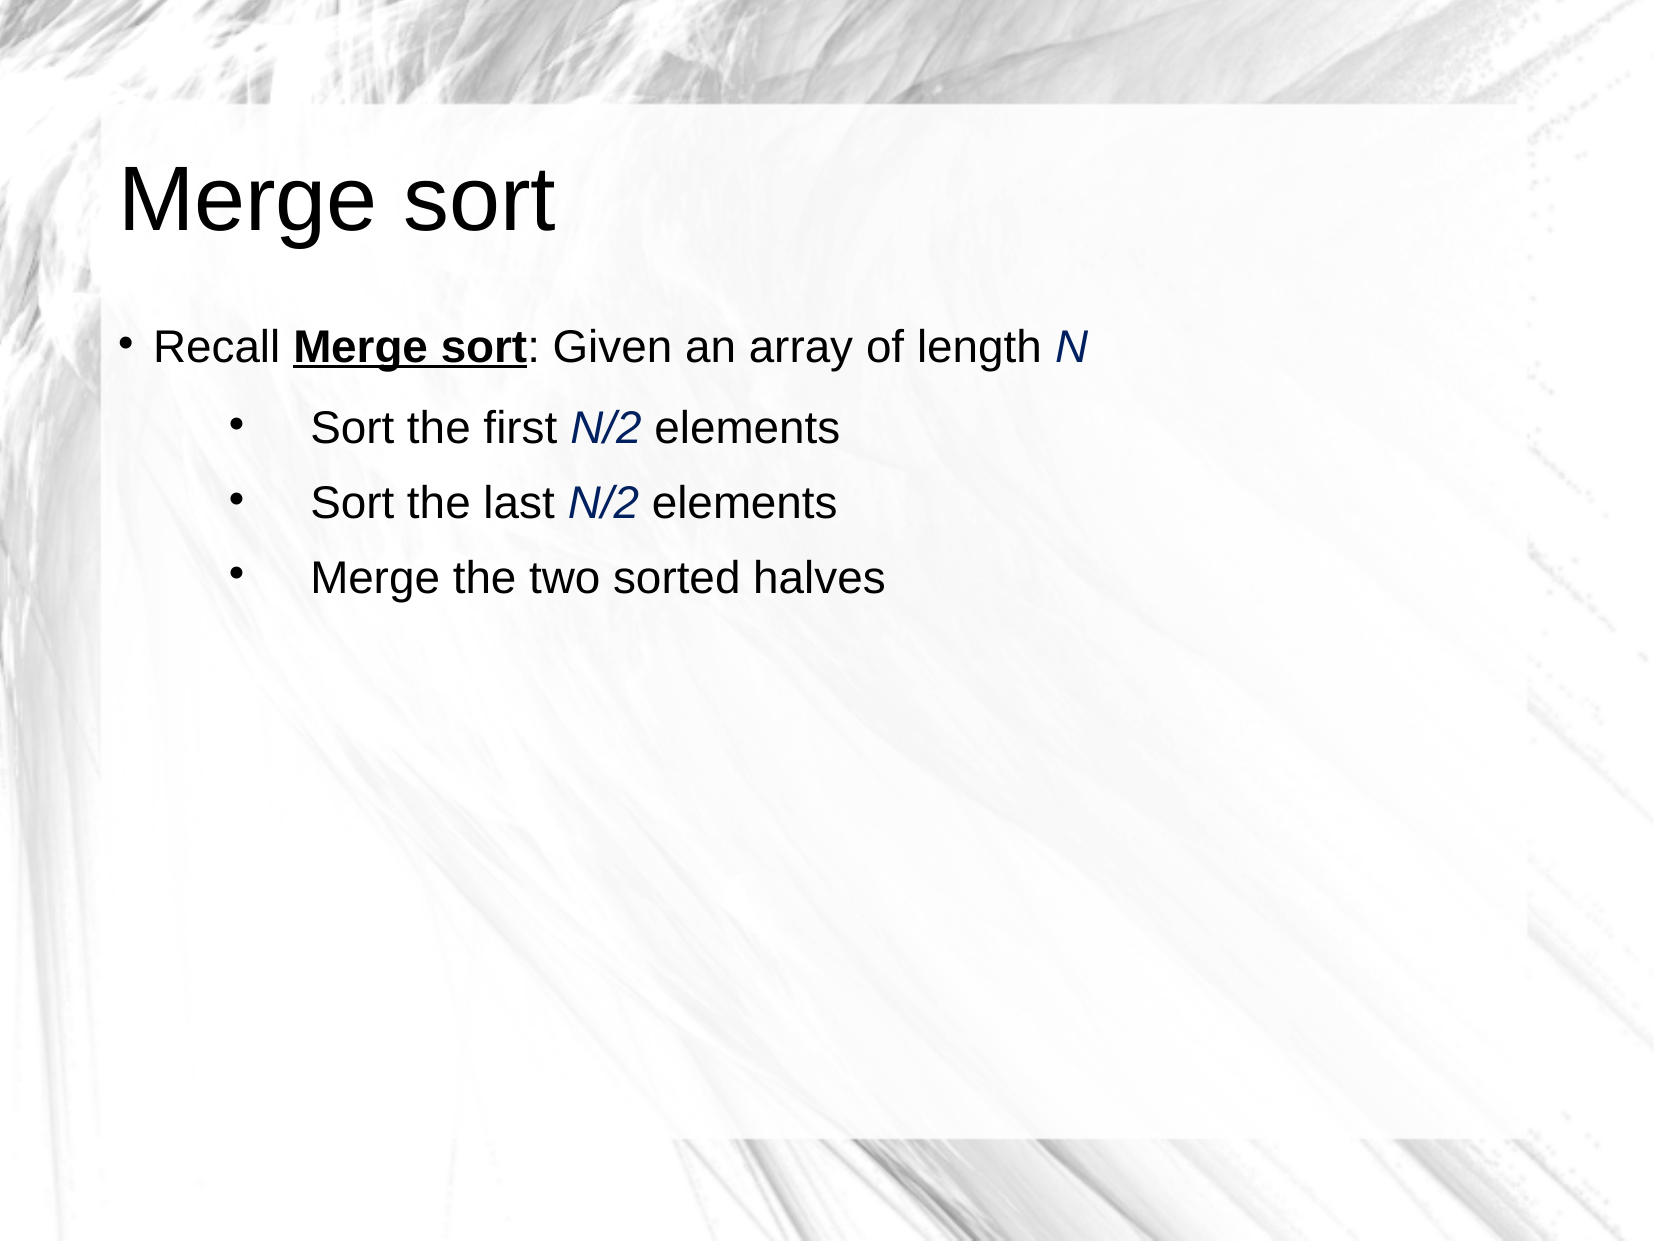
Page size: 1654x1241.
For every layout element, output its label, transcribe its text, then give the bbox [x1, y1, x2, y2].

list Recall Merge sort: Given an array of length N Sort the first N/2 elements Sort the last N/2 elements Merge the two sorted halves [118, 319, 1571, 1109]
title Merge sort [118, 112, 1506, 281]
picture [0, 0, 1654, 1241]
